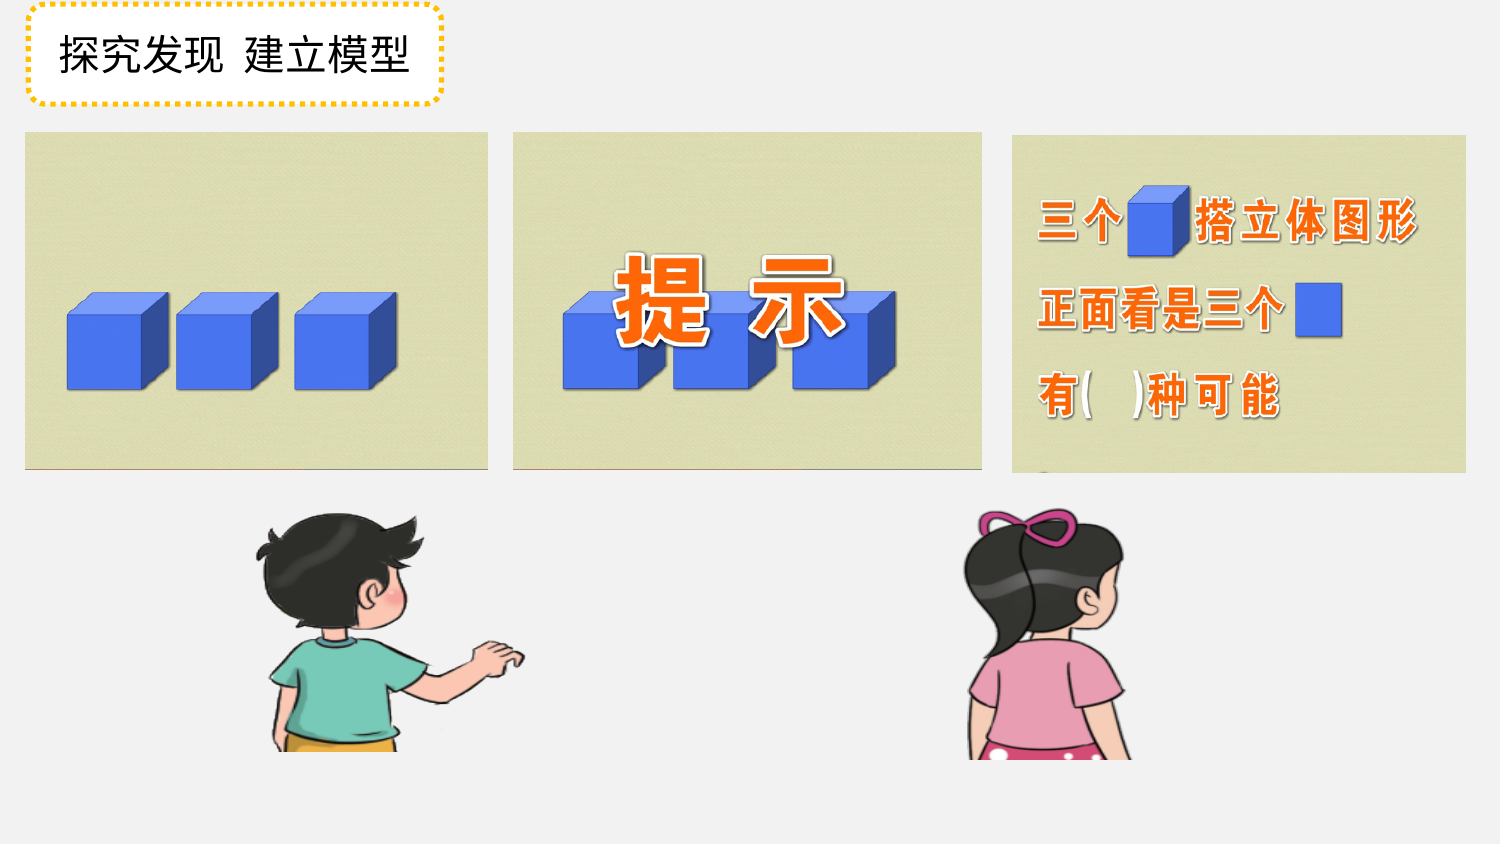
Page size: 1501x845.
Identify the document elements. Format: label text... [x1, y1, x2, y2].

picture [1011, 134, 1466, 474]
picture [950, 503, 1149, 760]
picture [234, 503, 541, 753]
text_box 探究发现 建立模型 [28, 4, 442, 105]
picture [513, 132, 982, 470]
picture [25, 132, 488, 470]
